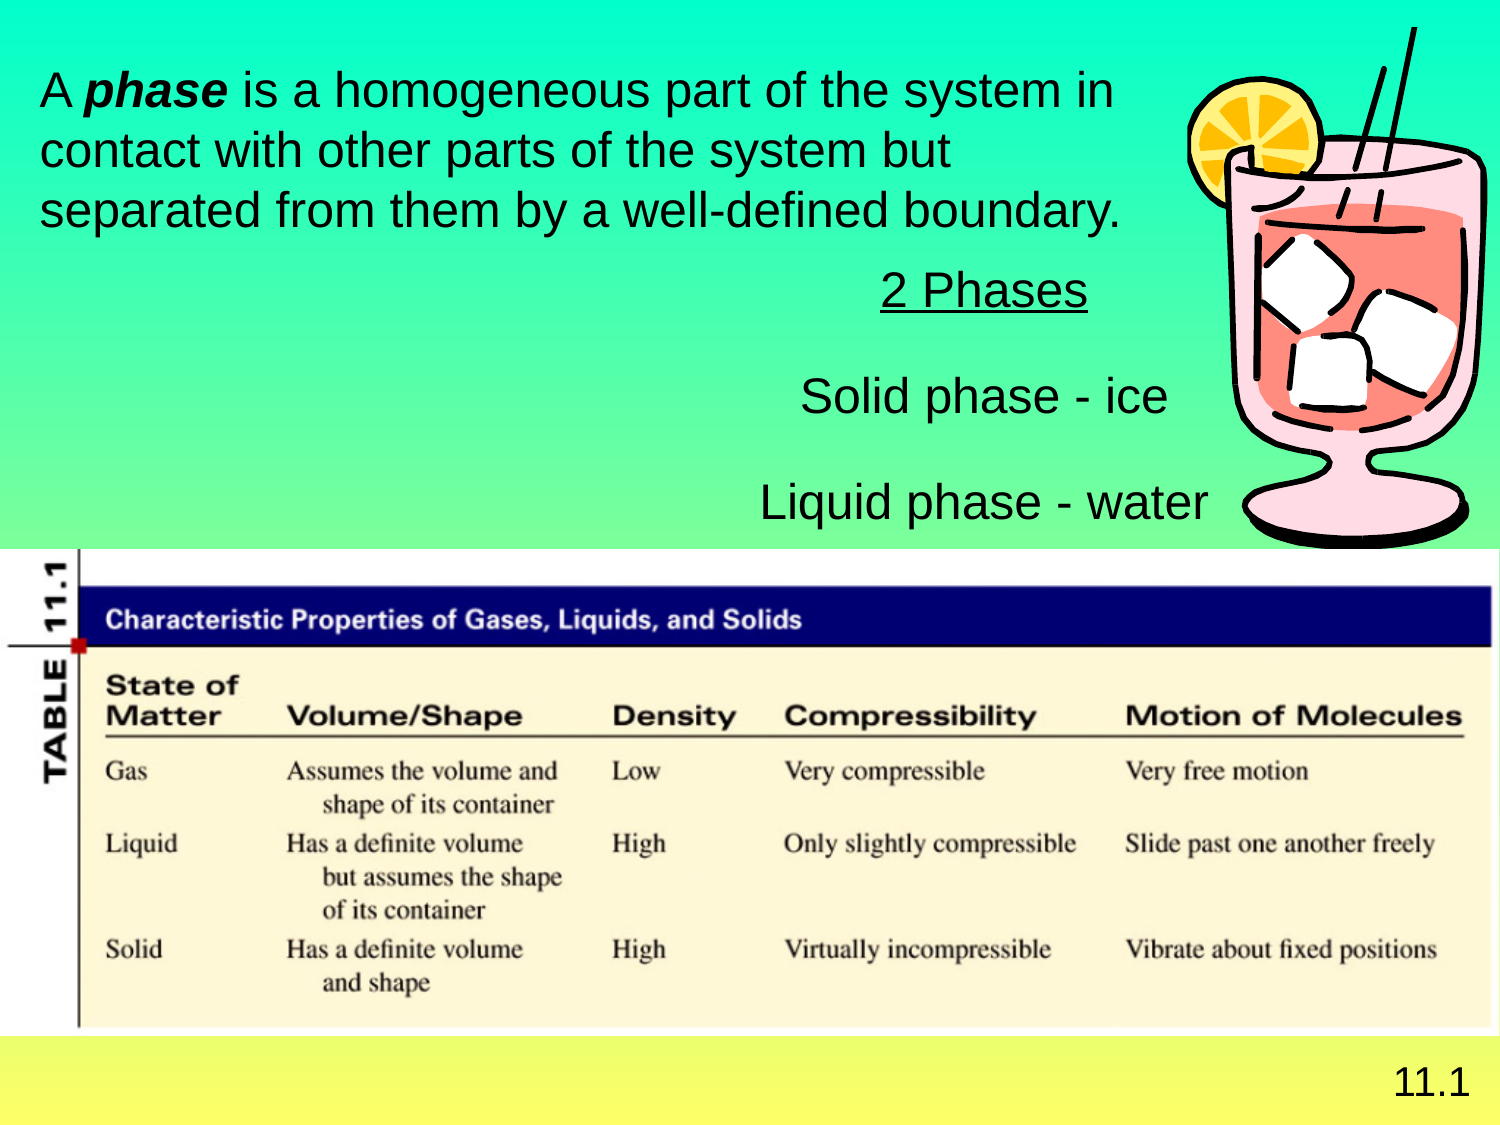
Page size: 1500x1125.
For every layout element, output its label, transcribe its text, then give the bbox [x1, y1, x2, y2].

text_box 2 Phases [865, 249, 1104, 325]
text_box 11.1 [1377, 1047, 1486, 1113]
picture [0, 26, 1500, 1037]
text_box Liquid phase - water [744, 462, 1182, 538]
text_box A phase is a homogeneous part of the system in contact with other parts of the system but separated from them by a well-defined boundary. [24, 49, 1150, 245]
text_box Solid phase - ice [784, 356, 1182, 431]
